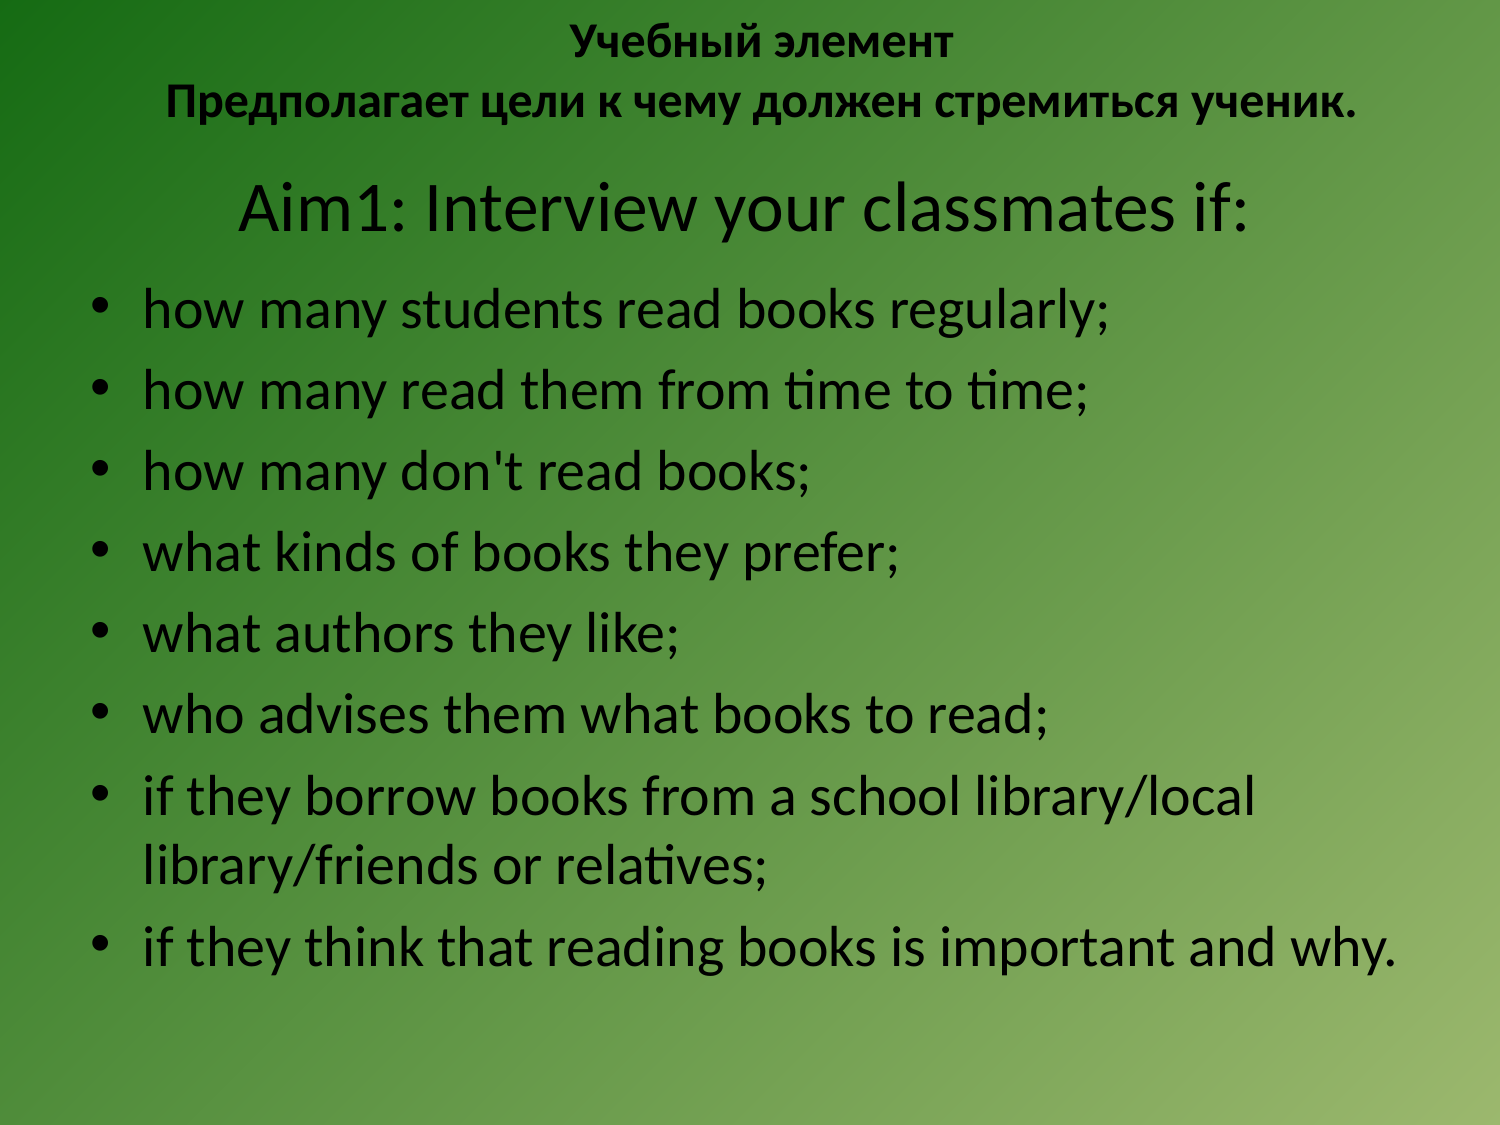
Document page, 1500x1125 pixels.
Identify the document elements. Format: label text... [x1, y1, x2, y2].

title Aim1: Interview your classmates if: [70, 152, 1421, 340]
list how many students read books regularly; how many read them from time to time; how many don't read books; what kinds of books they prefer; what authors they like; who advises them what books to read; if they borrow books from a school library/local library/friends or relatives; if they think that reading books is important and why. [75, 262, 1425, 1005]
text_box Учебный элемент Предполагает цели к чему должен стремиться ученик. [128, 0, 1395, 195]
